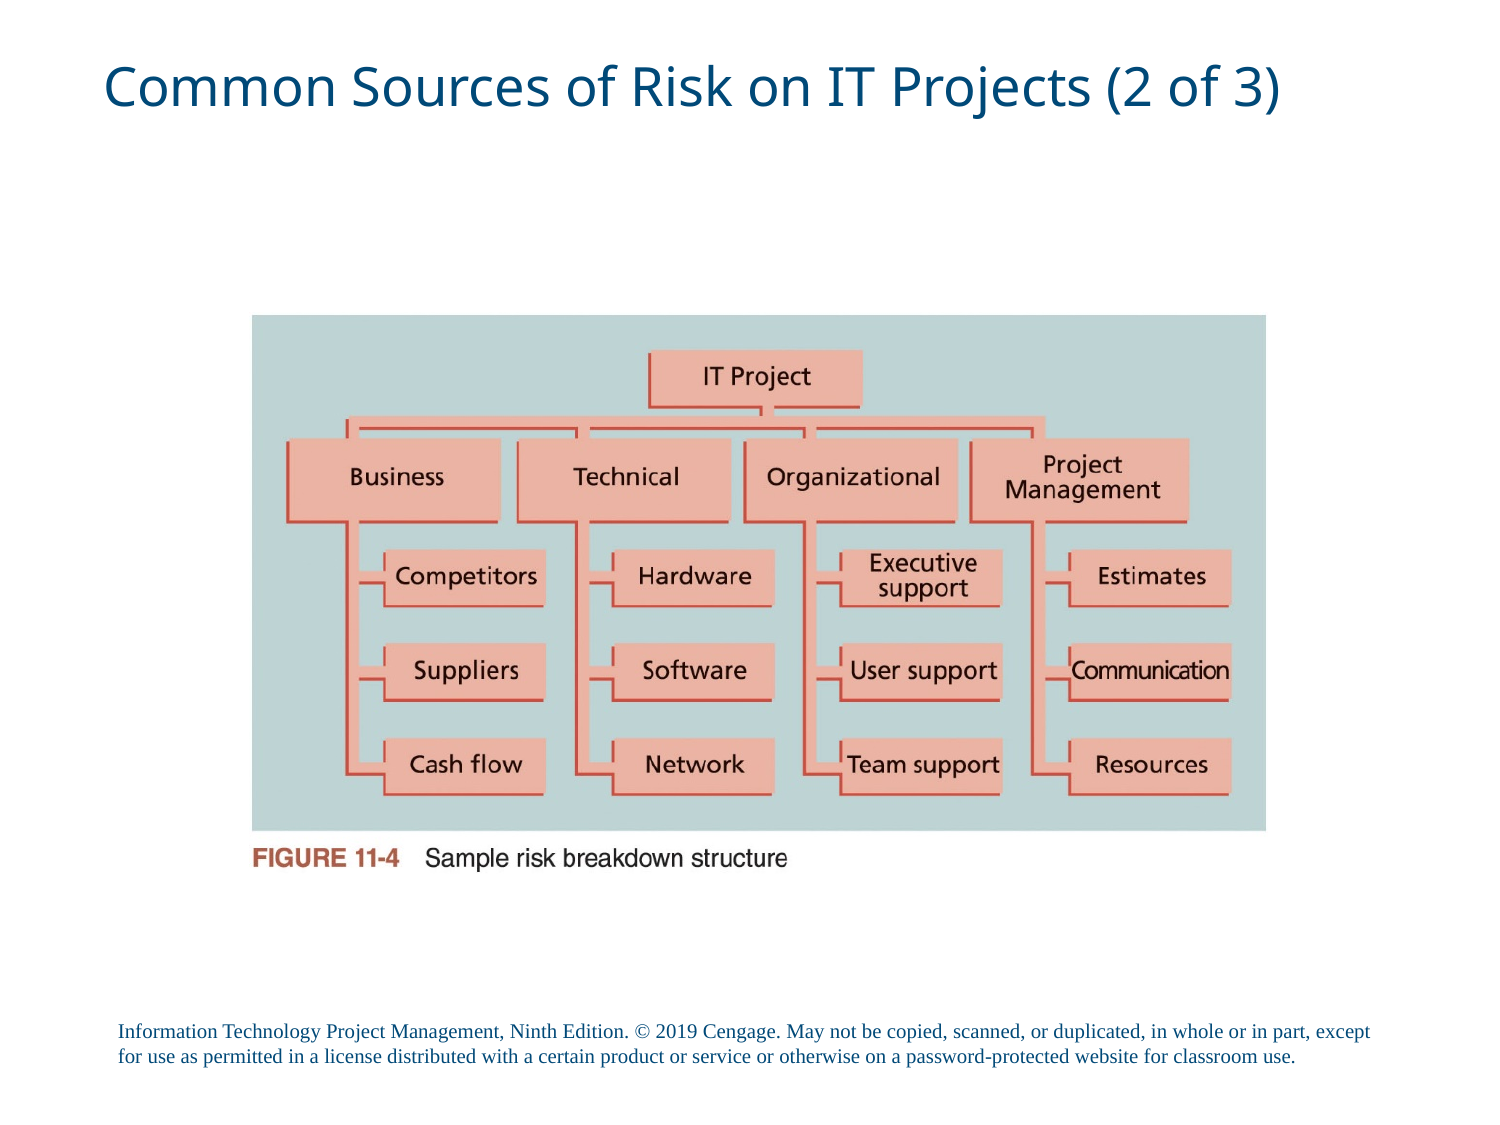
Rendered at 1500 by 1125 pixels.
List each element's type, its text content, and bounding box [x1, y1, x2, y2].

title Common Sources of Risk on IT Projects (2 of 3) [103, 59, 1397, 278]
picture [249, 312, 1268, 874]
footer Information Technology Project Management, Ninth Edition. © 2019 Cengage. May not be copied, scanned, or duplicated, in whole or in part, except for use as permitted in a license distributed with a certain product or service or otherwise on a password-protected website for classroom use. [103, 1009, 1397, 1070]
